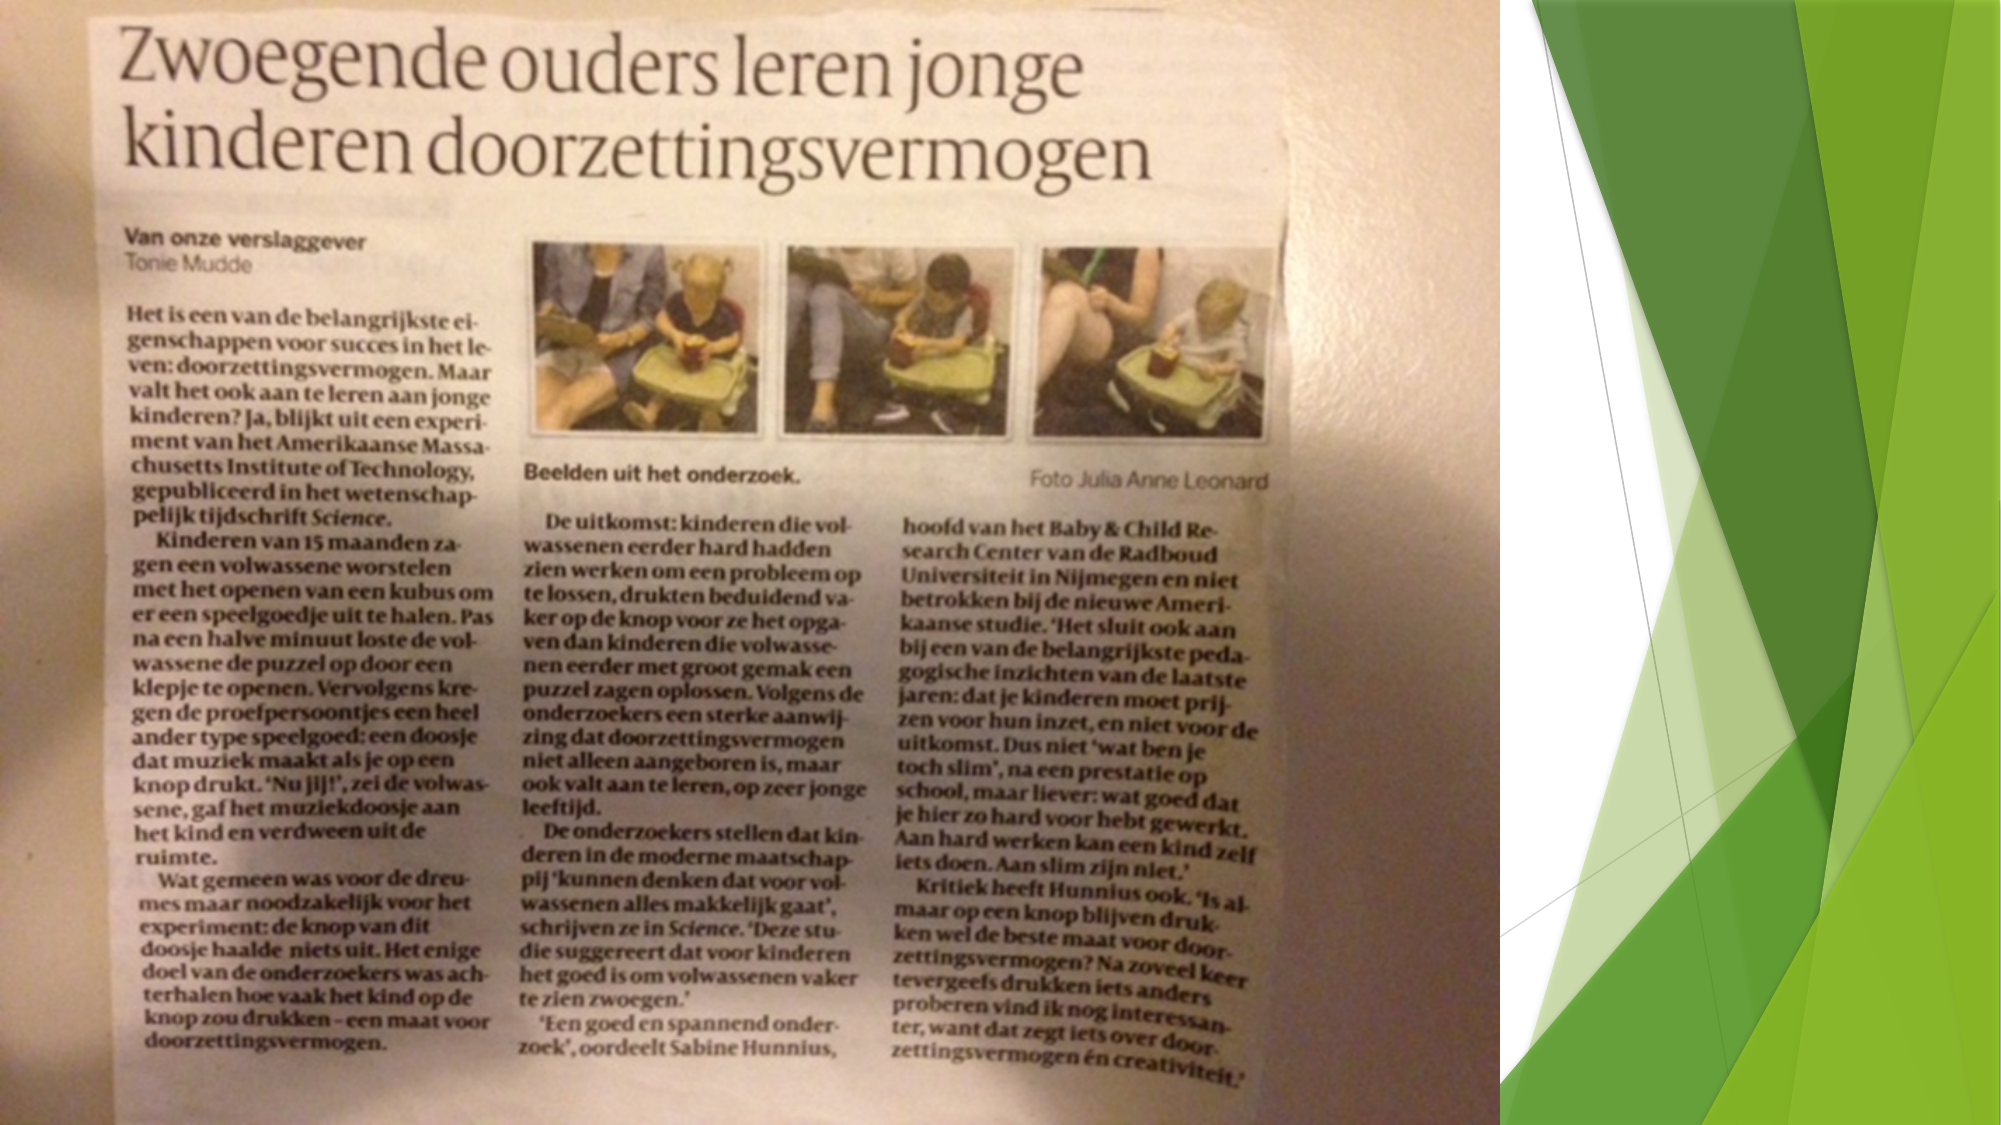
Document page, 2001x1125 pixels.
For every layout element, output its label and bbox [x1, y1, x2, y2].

list [0, 0, 1500, 1125]
